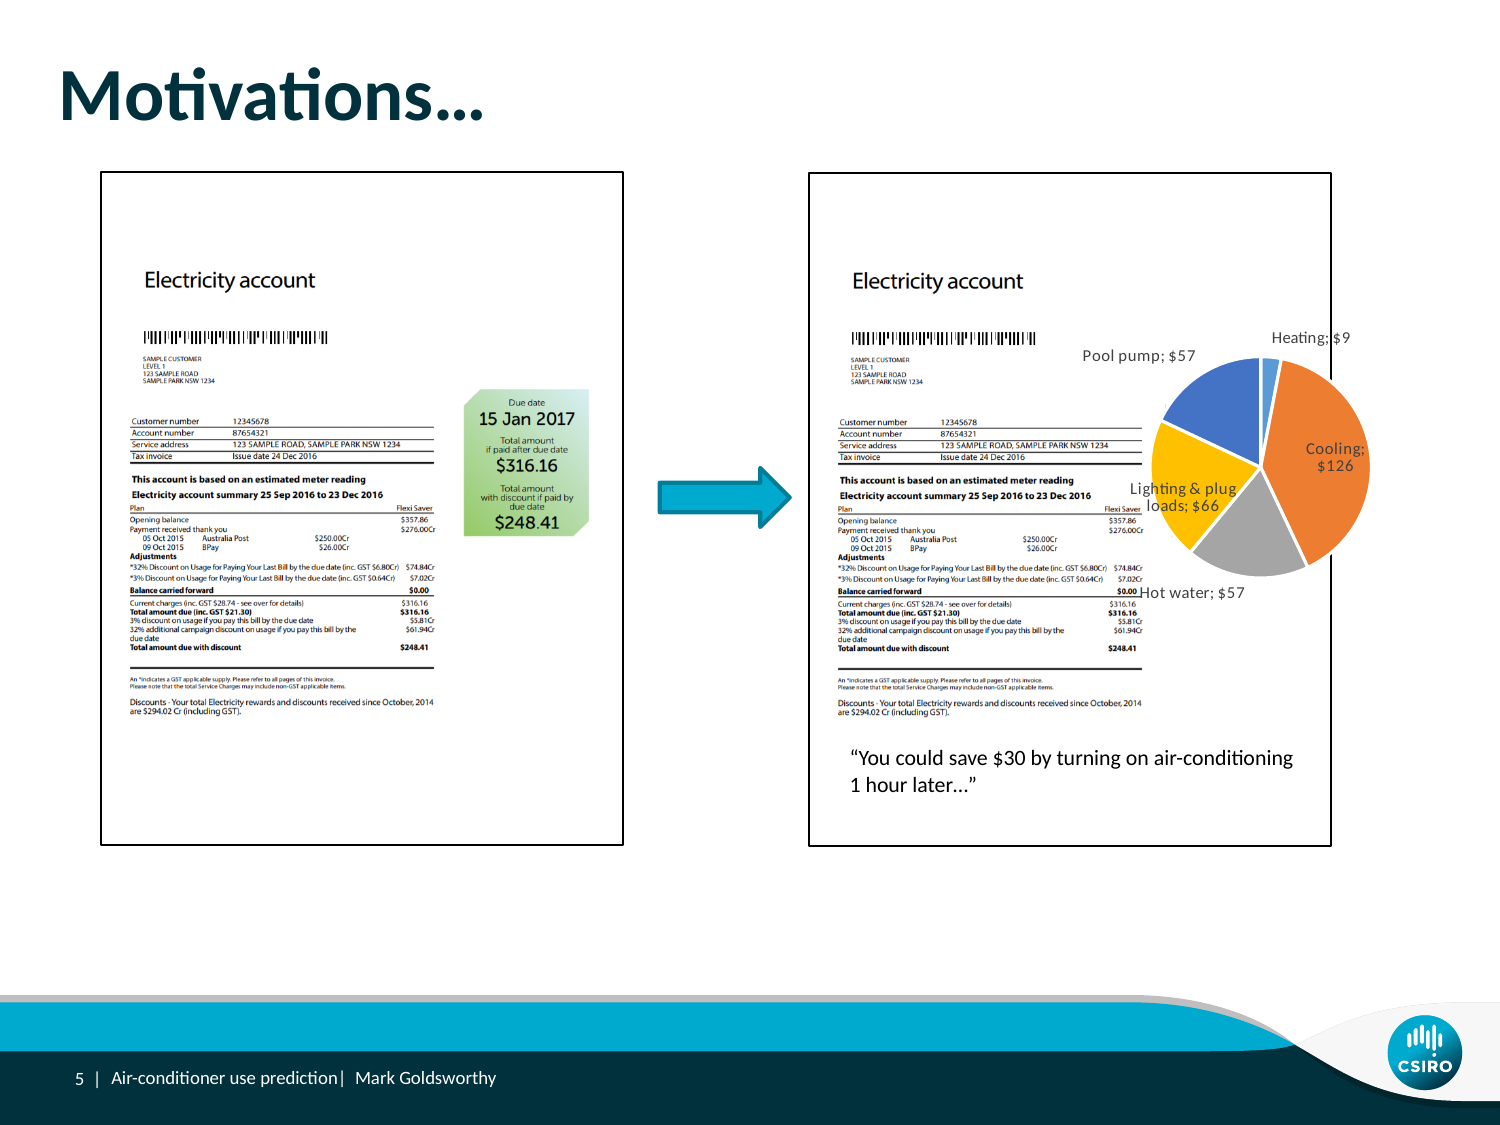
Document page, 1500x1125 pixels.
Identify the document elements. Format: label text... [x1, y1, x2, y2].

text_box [808, 172, 1332, 847]
chart [975, 324, 1496, 610]
slide_number 5 | [54, 1067, 102, 1088]
title Motivations… [58, 45, 1447, 185]
footer Air-conditioner use prediction| Mark Goldsworthy [111, 1067, 1110, 1088]
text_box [101, 171, 624, 846]
text_box [657, 466, 792, 529]
list [58, 208, 1447, 959]
